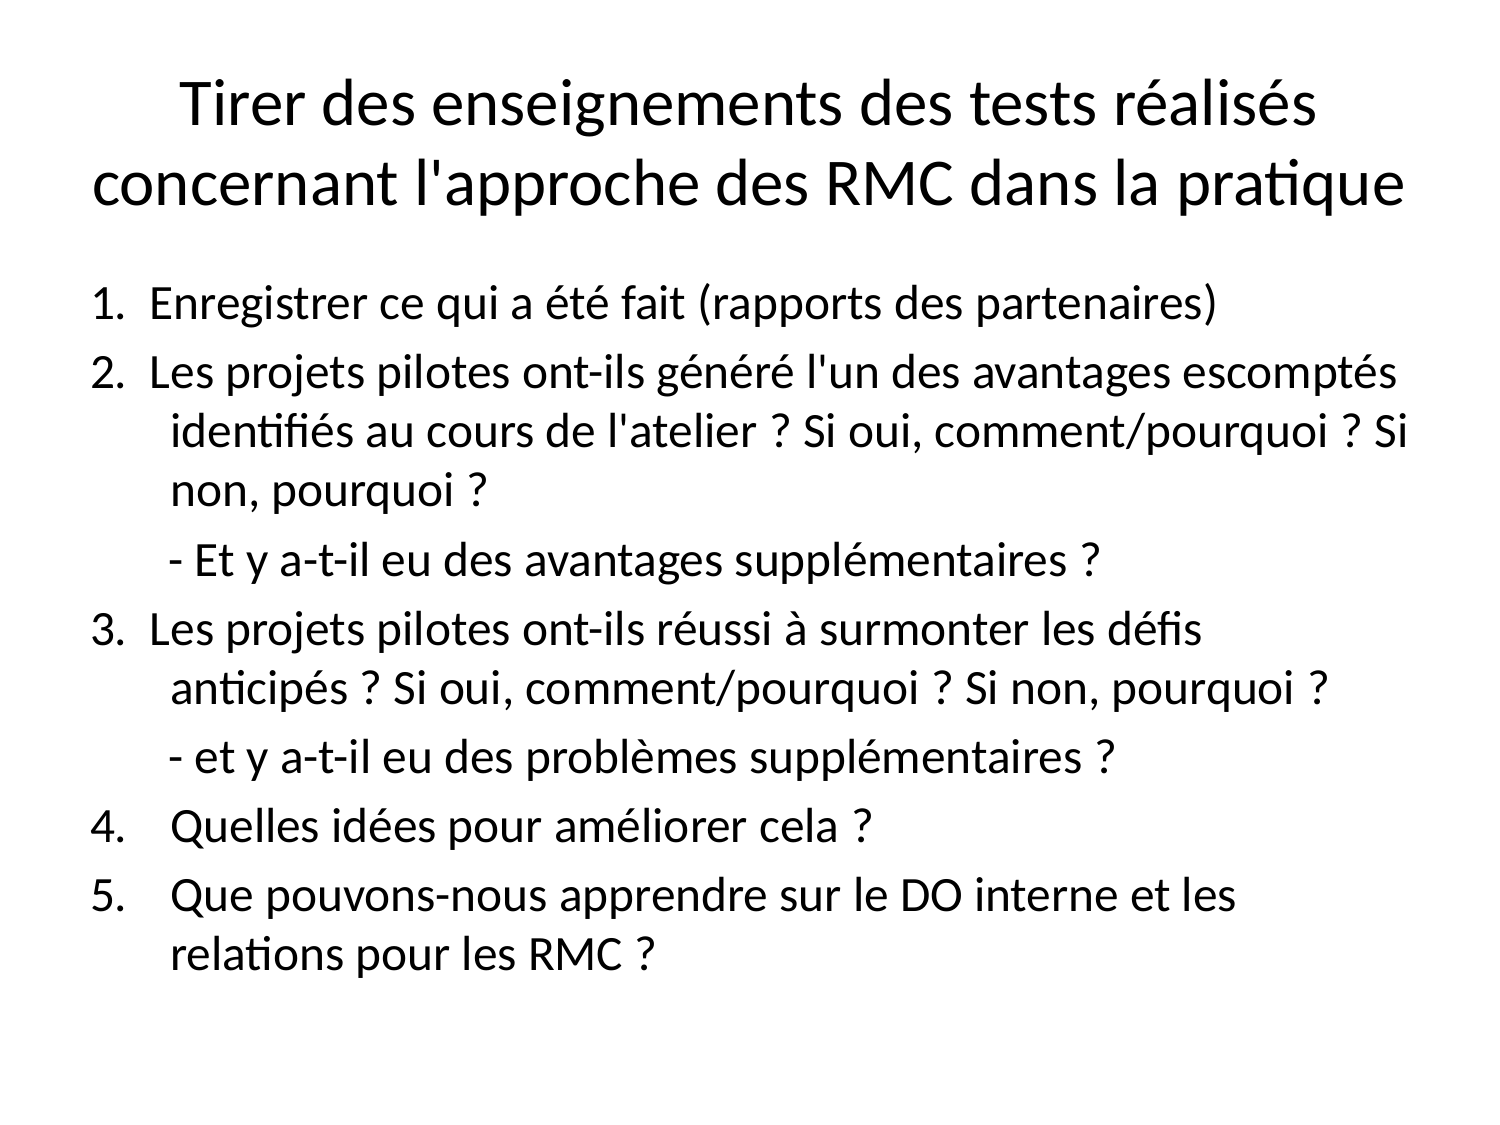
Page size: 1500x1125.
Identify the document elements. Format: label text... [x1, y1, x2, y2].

list 1. Enregistrer ce qui a été fait (rapports des partenaires) 2. Les projets pilotes ont-ils généré l'un des avantages escomptés identifiés au cours de l'atelier ? Si oui, comment/pourquoi ? Si non, pourquoi ? - Et y a-t-il eu des avantages supplémentaires ? 3. Les projets pilotes ont-ils réussi à surmonter les défis anticipés ? Si oui, comment/pourquoi ? Si non, pourquoi ? - et y a-t-il eu des problèmes supplémentaires ? Quelles idées pour améliorer cela ? Que pouvons-nous apprendre sur le DO interne et les relations pour les RMC ? [75, 262, 1425, 1005]
title Tirer des enseignements des tests réalisés concernant l'approche des RMC dans la pratique [75, 45, 1425, 233]
